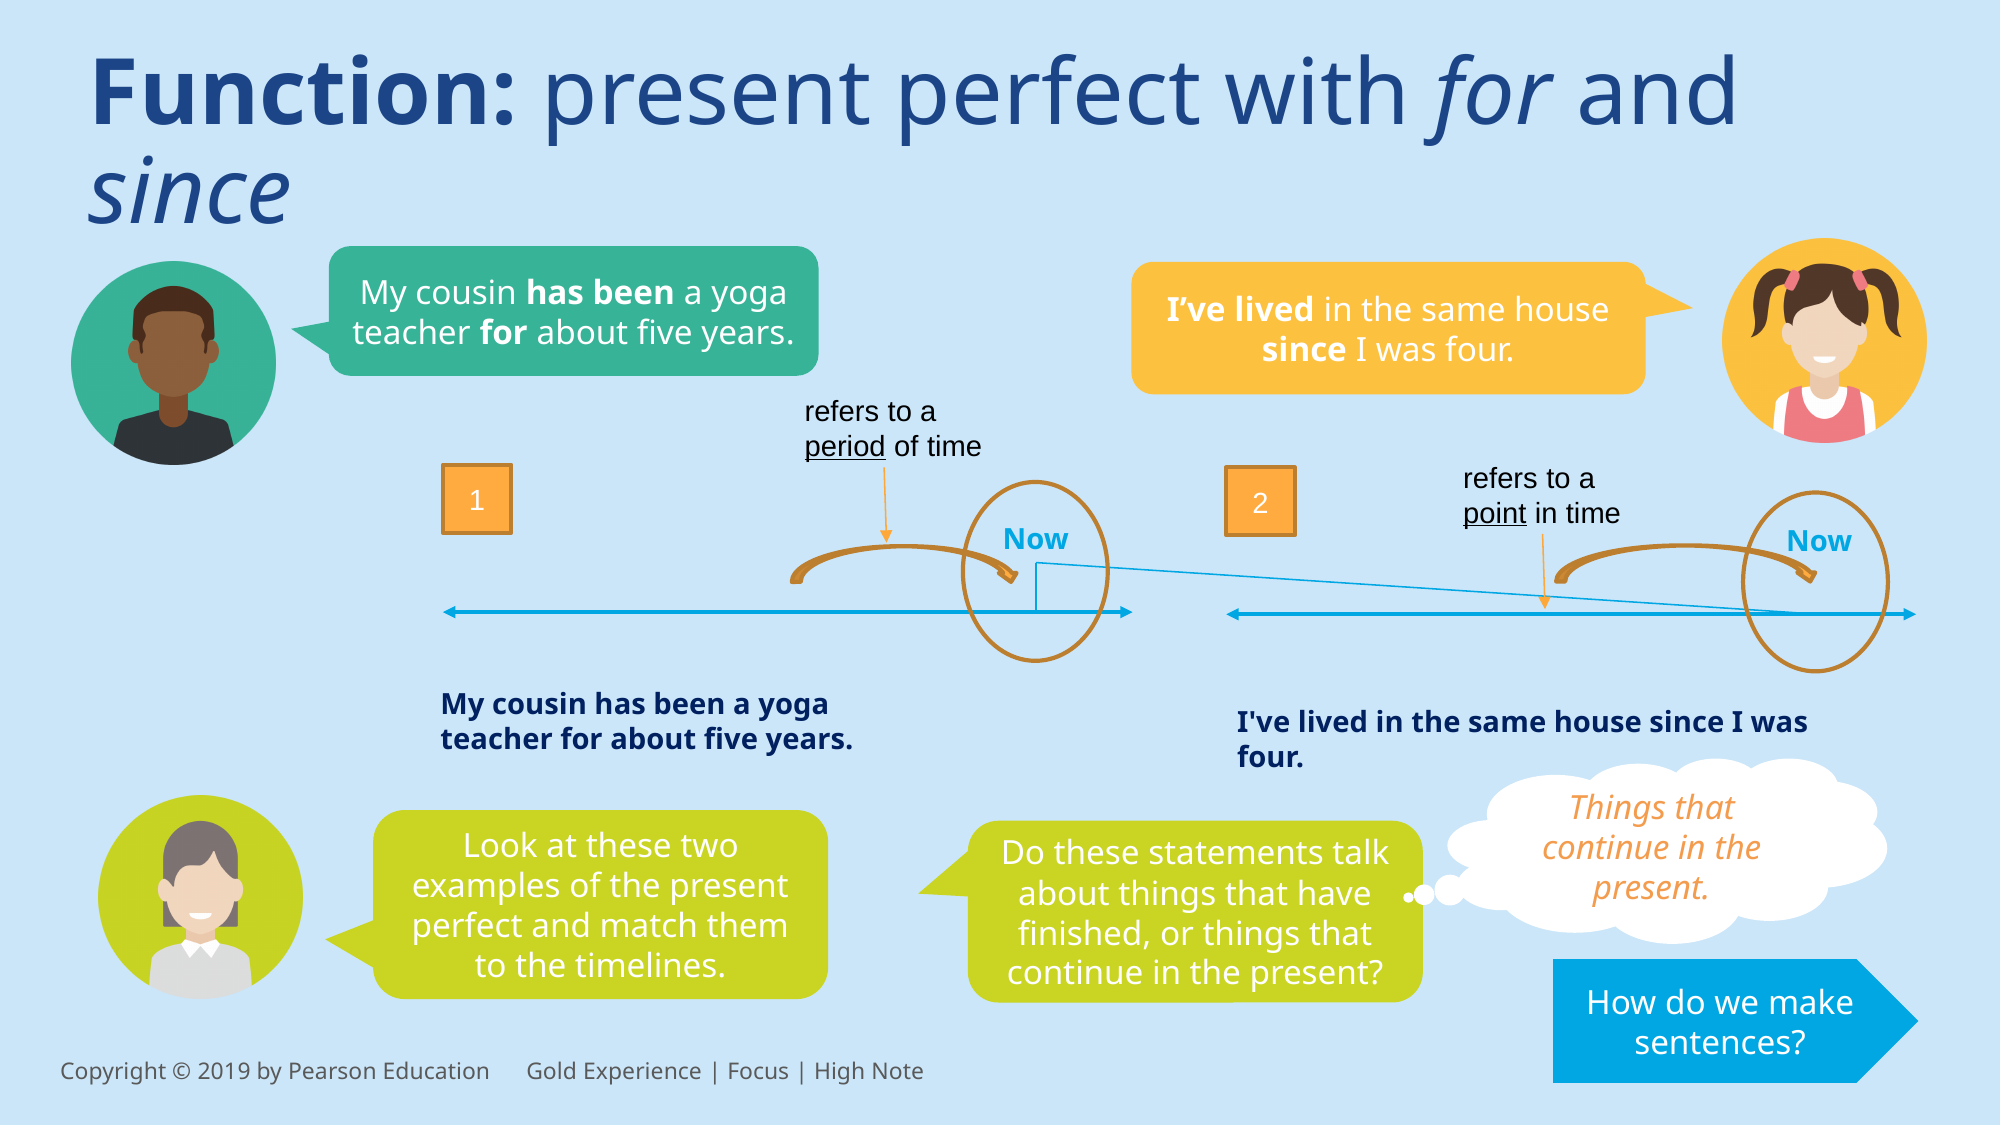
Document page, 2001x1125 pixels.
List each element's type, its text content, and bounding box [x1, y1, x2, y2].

text_box [1748, 623, 1883, 674]
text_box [1542, 533, 1546, 610]
picture [1722, 238, 1927, 443]
text_box [1766, 490, 1865, 513]
text_box refers to a point in time [1448, 451, 1662, 513]
footer Copyright © 2019 by Pearson Education Gold Experience | Focus | High Note [45, 1040, 1084, 1101]
text_box My cousin has been a yoga teacher for about five years. [425, 677, 963, 763]
picture [71, 261, 276, 465]
picture [98, 795, 303, 1000]
text_box [979, 479, 1092, 511]
text_box My cousin has been a yoga teacher for about five years. [289, 243, 821, 378]
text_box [1226, 514, 2000, 615]
text_box Look at these two examples of the present perfect and match them to the timelines. [323, 807, 831, 1002]
text_box How do we make sentences? [1551, 957, 1921, 1085]
text_box refers to a period of time [789, 385, 1004, 471]
text_box Things that continue in the present. [1403, 758, 1888, 944]
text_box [442, 512, 1241, 613]
text_box I've lived in the same house since I was four. [1222, 696, 1890, 781]
text_box 1 [441, 463, 513, 512]
text_box 2 [1224, 465, 1297, 513]
text_box Do these statements talk about things that have finished, or things that continue in the present? [916, 818, 1425, 1005]
title Function: present perfect with for and since [73, 37, 1879, 253]
text_box [972, 621, 1098, 663]
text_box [883, 467, 887, 543]
text_box I’ve lived in the same house since I was four. [1129, 259, 1696, 397]
